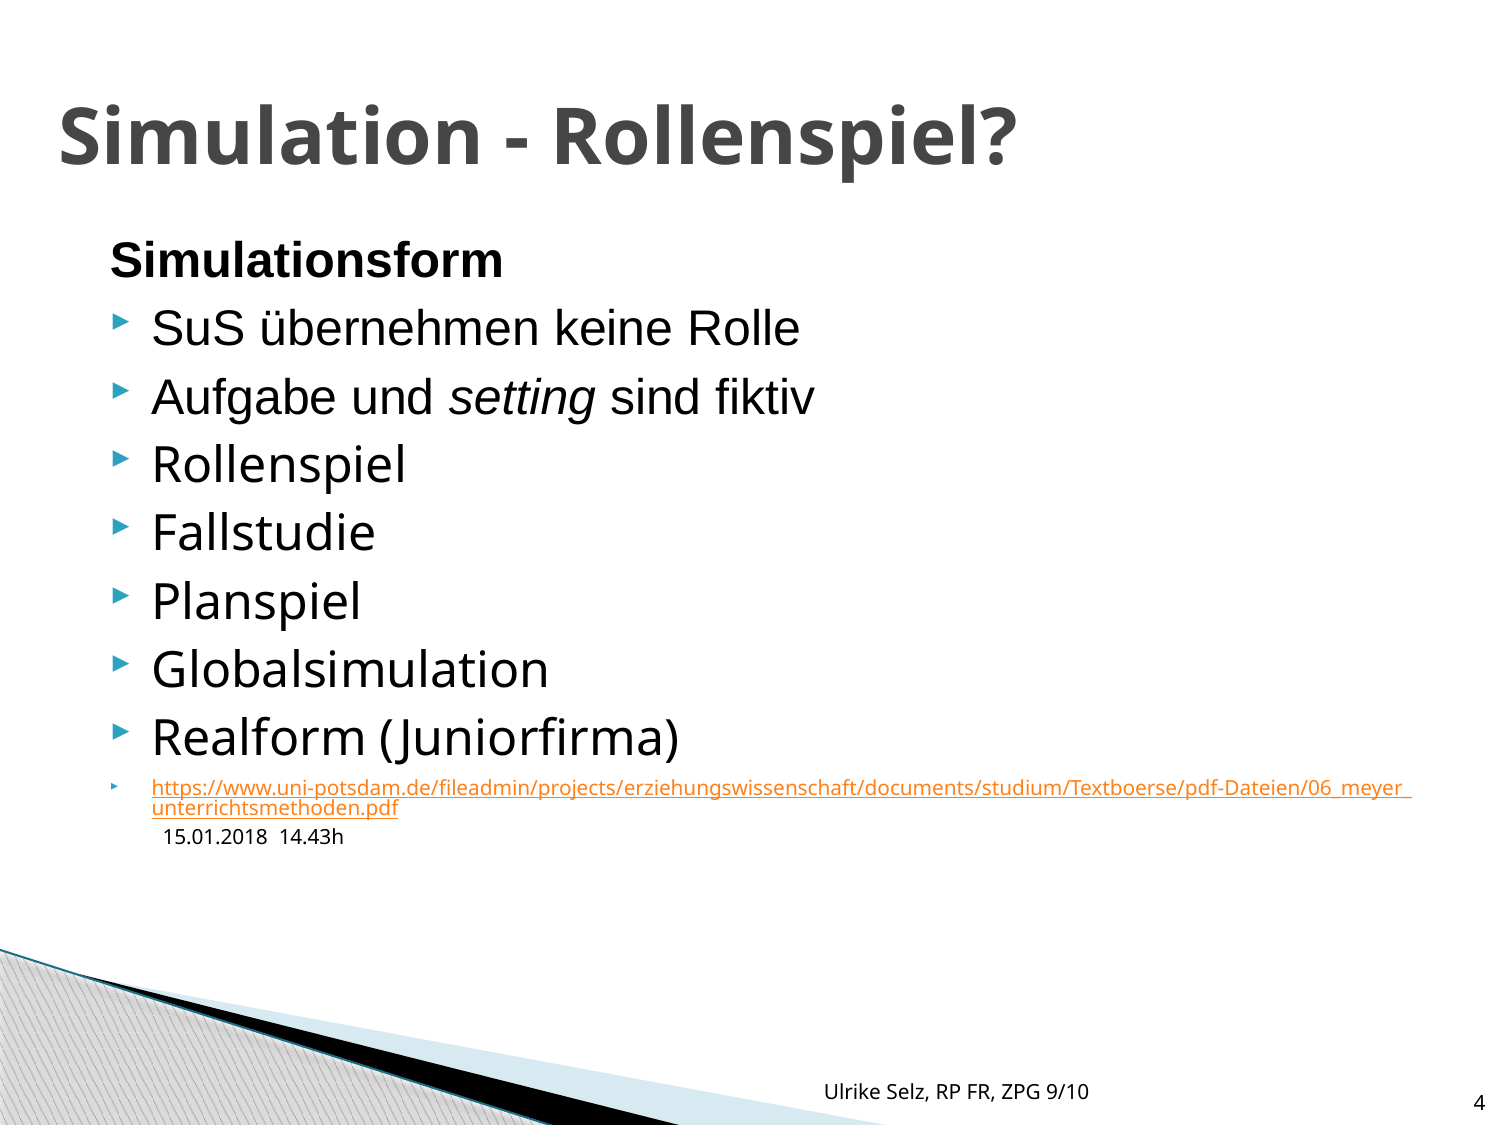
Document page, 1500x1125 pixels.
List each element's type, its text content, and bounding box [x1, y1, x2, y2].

footer Ulrike Selz, RP FR, ZPG 9/10 [718, 1051, 1105, 1112]
list Simulationsform SuS übernehmen keine Rolle Aufgabe und setting sind fiktiv Rollenspiel Fallstudie Planspiel Globalsimulation Realform (Juniorfirma) https://www.uni-potsdam.de/fileadmin/projects/erziehungswissenschaft/documents/studium/Textboerse/pdf-Dateien/06_meyer_unterrichtsmethoden.pdf 15.01.2018 14.43h [76, 219, 1428, 986]
title Simulation - Rollenspiel? [43, 78, 1394, 189]
slide_number 4 [1439, 1065, 1500, 1125]
